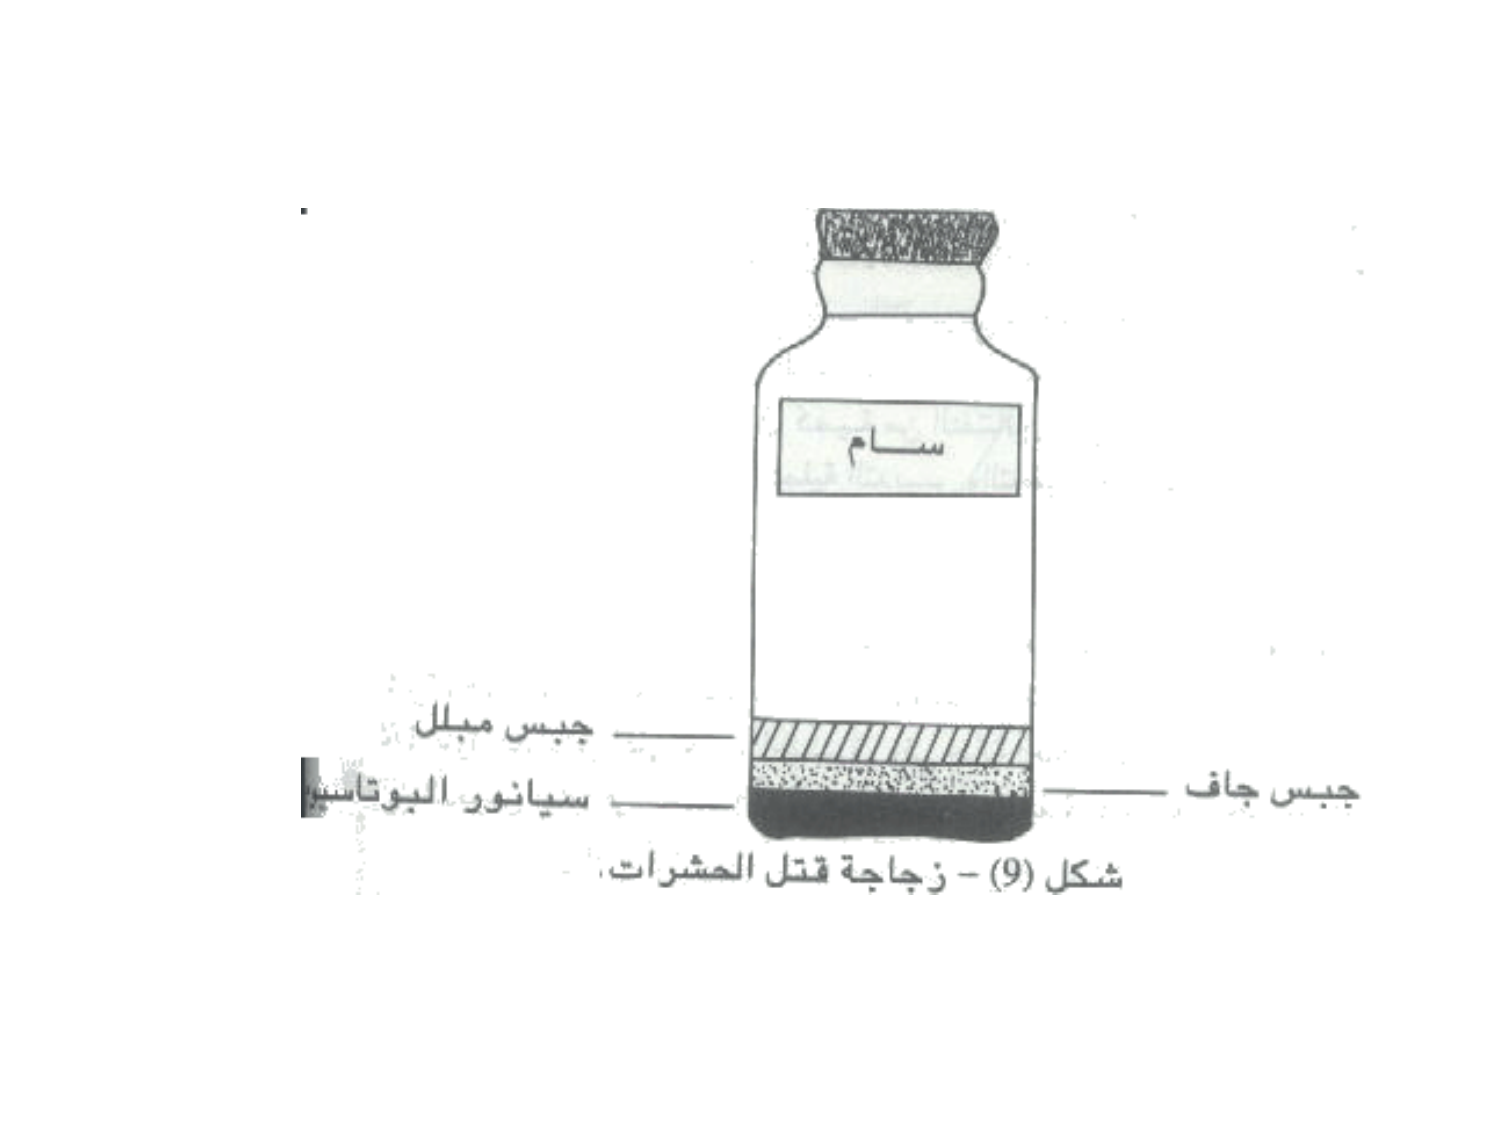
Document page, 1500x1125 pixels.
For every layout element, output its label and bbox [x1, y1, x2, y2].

picture [300, 207, 1379, 896]
